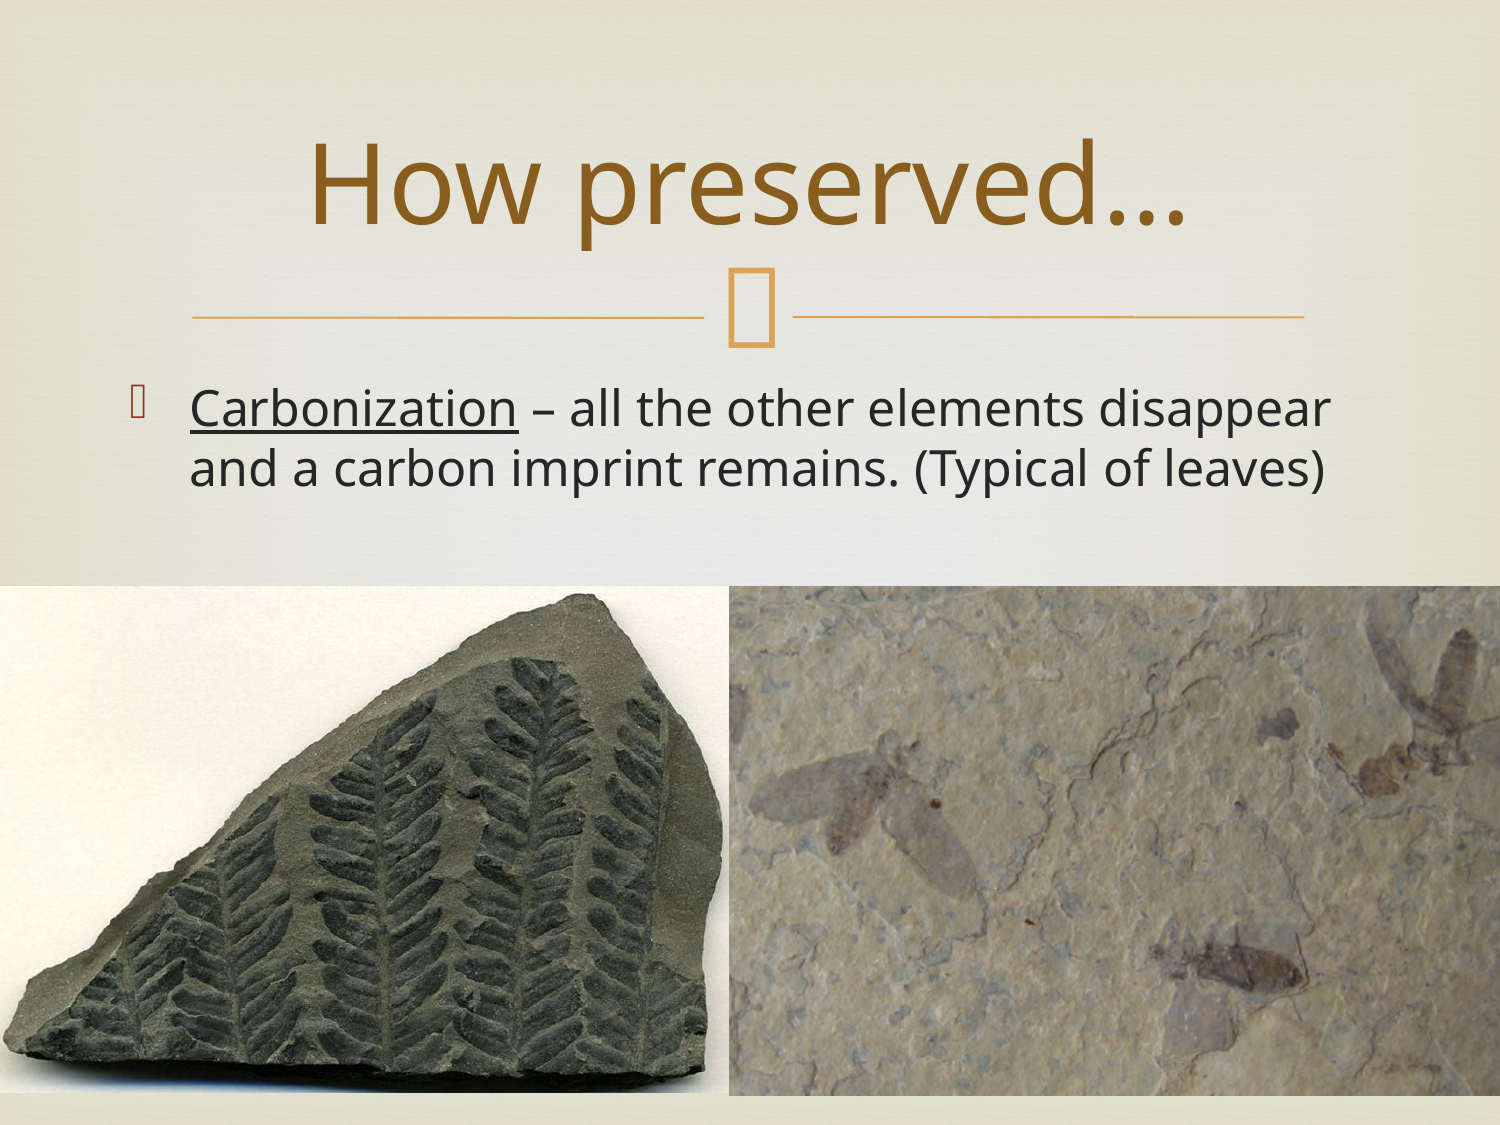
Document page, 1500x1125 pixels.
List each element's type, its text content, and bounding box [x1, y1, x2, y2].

list Carbonization – all the other elements disappear and a carbon imprint remains. (Typical of leaves) [114, 368, 1386, 583]
picture [0, 585, 1500, 1096]
title How preserved… [112, 93, 1386, 267]
